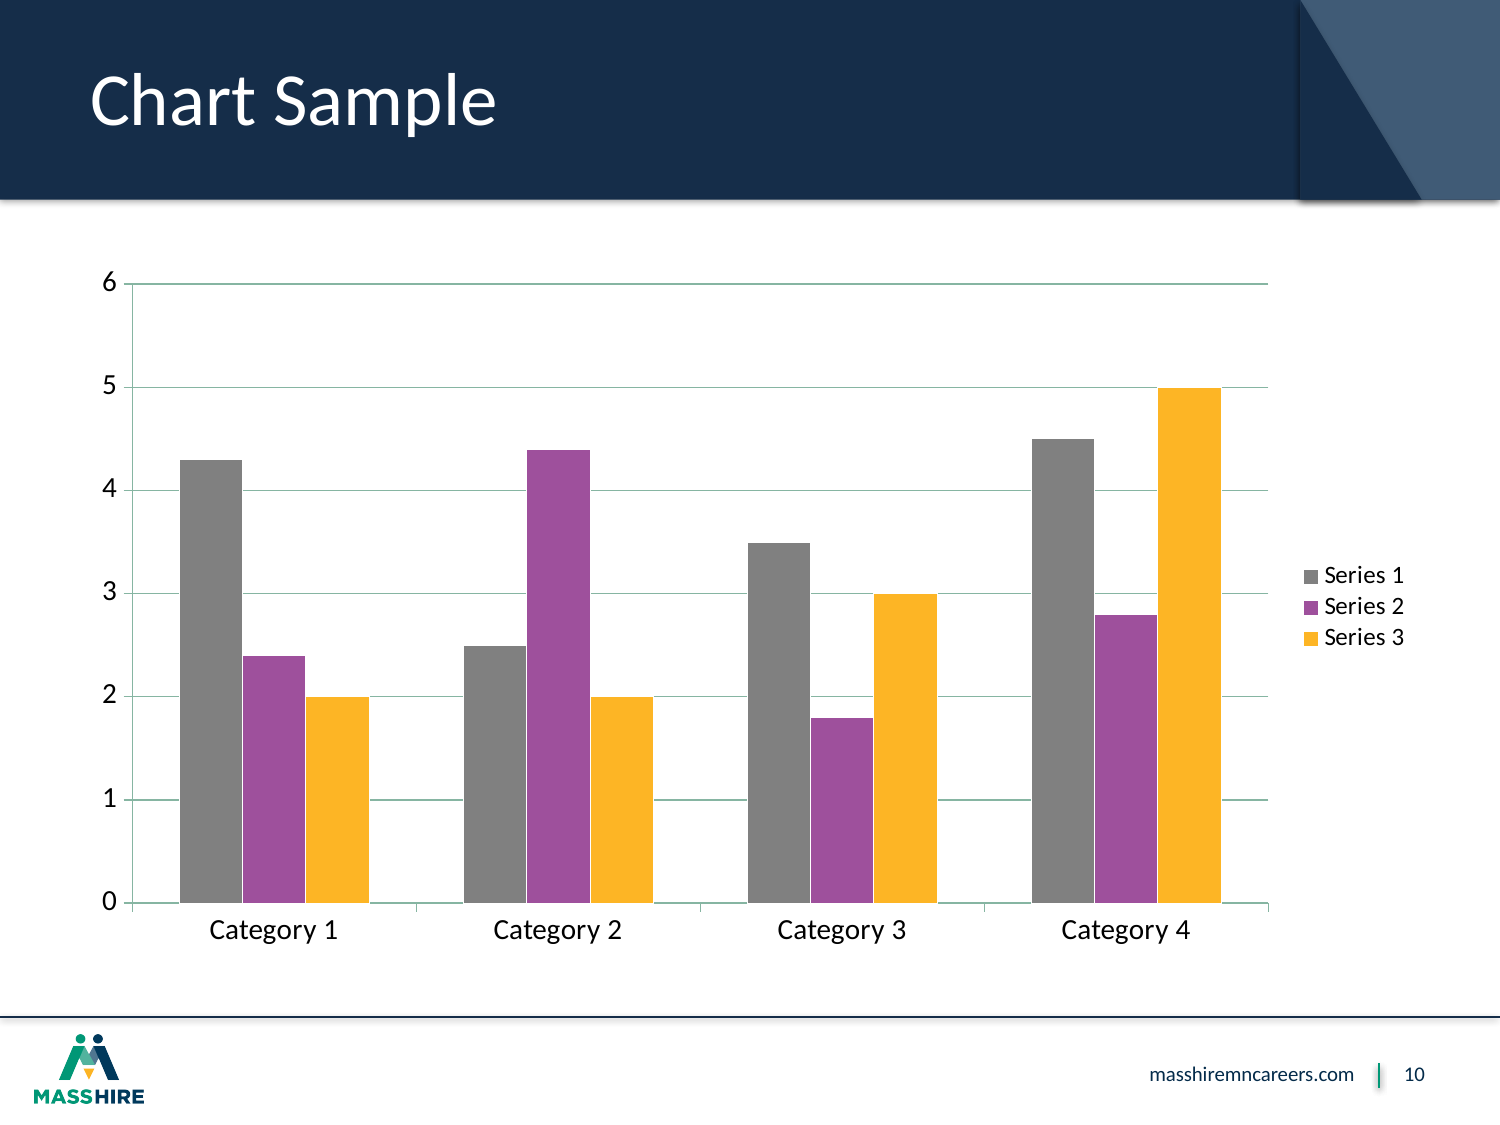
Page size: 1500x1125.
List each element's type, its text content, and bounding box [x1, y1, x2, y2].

title Chart Sample [75, 22, 1245, 180]
chart [74, 254, 1426, 962]
slide_number 10 [1376, 1042, 1425, 1103]
picture [34, 1034, 144, 1104]
